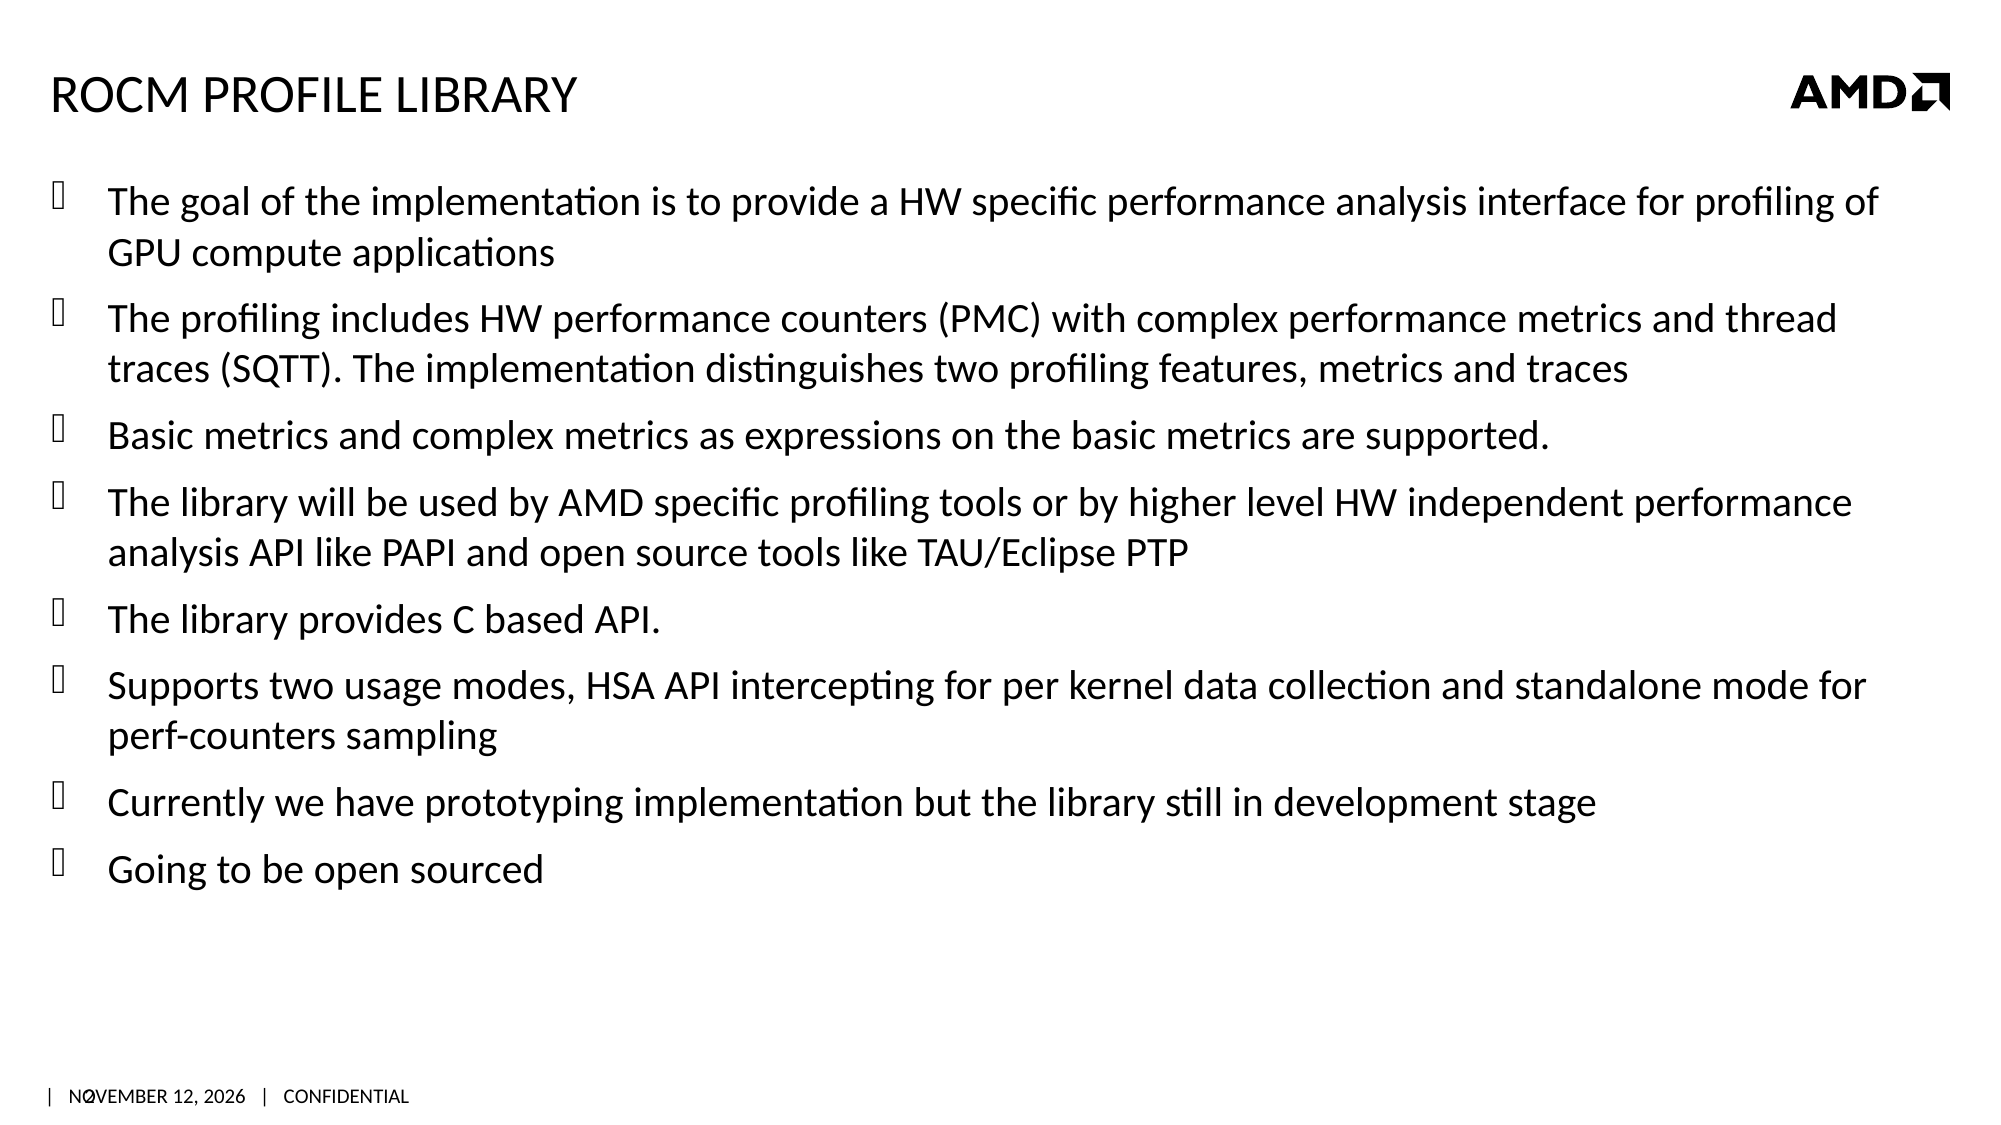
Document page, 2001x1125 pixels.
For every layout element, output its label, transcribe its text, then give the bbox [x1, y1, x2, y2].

list The goal of the implementation is to provide a HW specific performance analysis interface for profiling of GPU compute applications The profiling includes HW performance counters (PMC) with complex performance metrics and thread traces (SQTT). The implementation distinguishes two profiling features, metrics and traces Basic metrics and complex metrics as expressions on the basic metrics are supported. The library will be used by AMD specific profiling tools or by higher level HW independent performance analysis API like PAPI and open source tools like TAU/Eclipse PTP The library provides C based API. Supports two usage modes, HSA API intercepting for per kernel data collection and standalone mode for perf-counters sampling Currently we have prototyping implementation but the library still in development stage Going to be open sourced [51, 166, 1912, 1089]
title ROCM Profile library [50, 45, 1761, 124]
